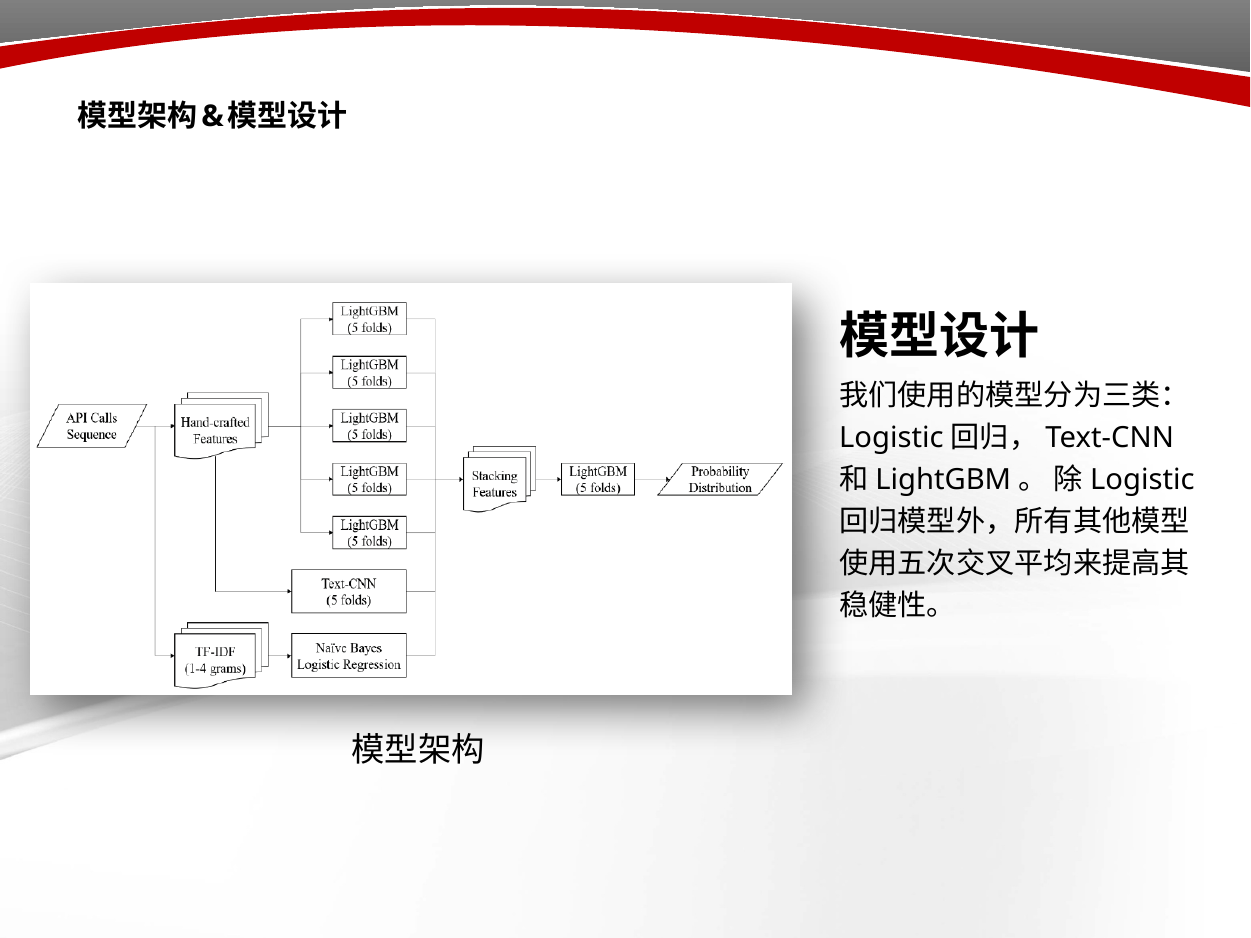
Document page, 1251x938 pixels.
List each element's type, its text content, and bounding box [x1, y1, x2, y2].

text_box 模型设计 我们使用的模型分为三类：Logistic回归，Text-CNN和LightGBM。 除Logistic回归模型外，所有其他模型使用五次交叉平均来提高其稳健性。 [839, 284, 1209, 539]
picture [0, 121, 1250, 938]
title 模型架构&模型设计 [62, 89, 1188, 176]
text_box 模型架构 [337, 720, 699, 775]
